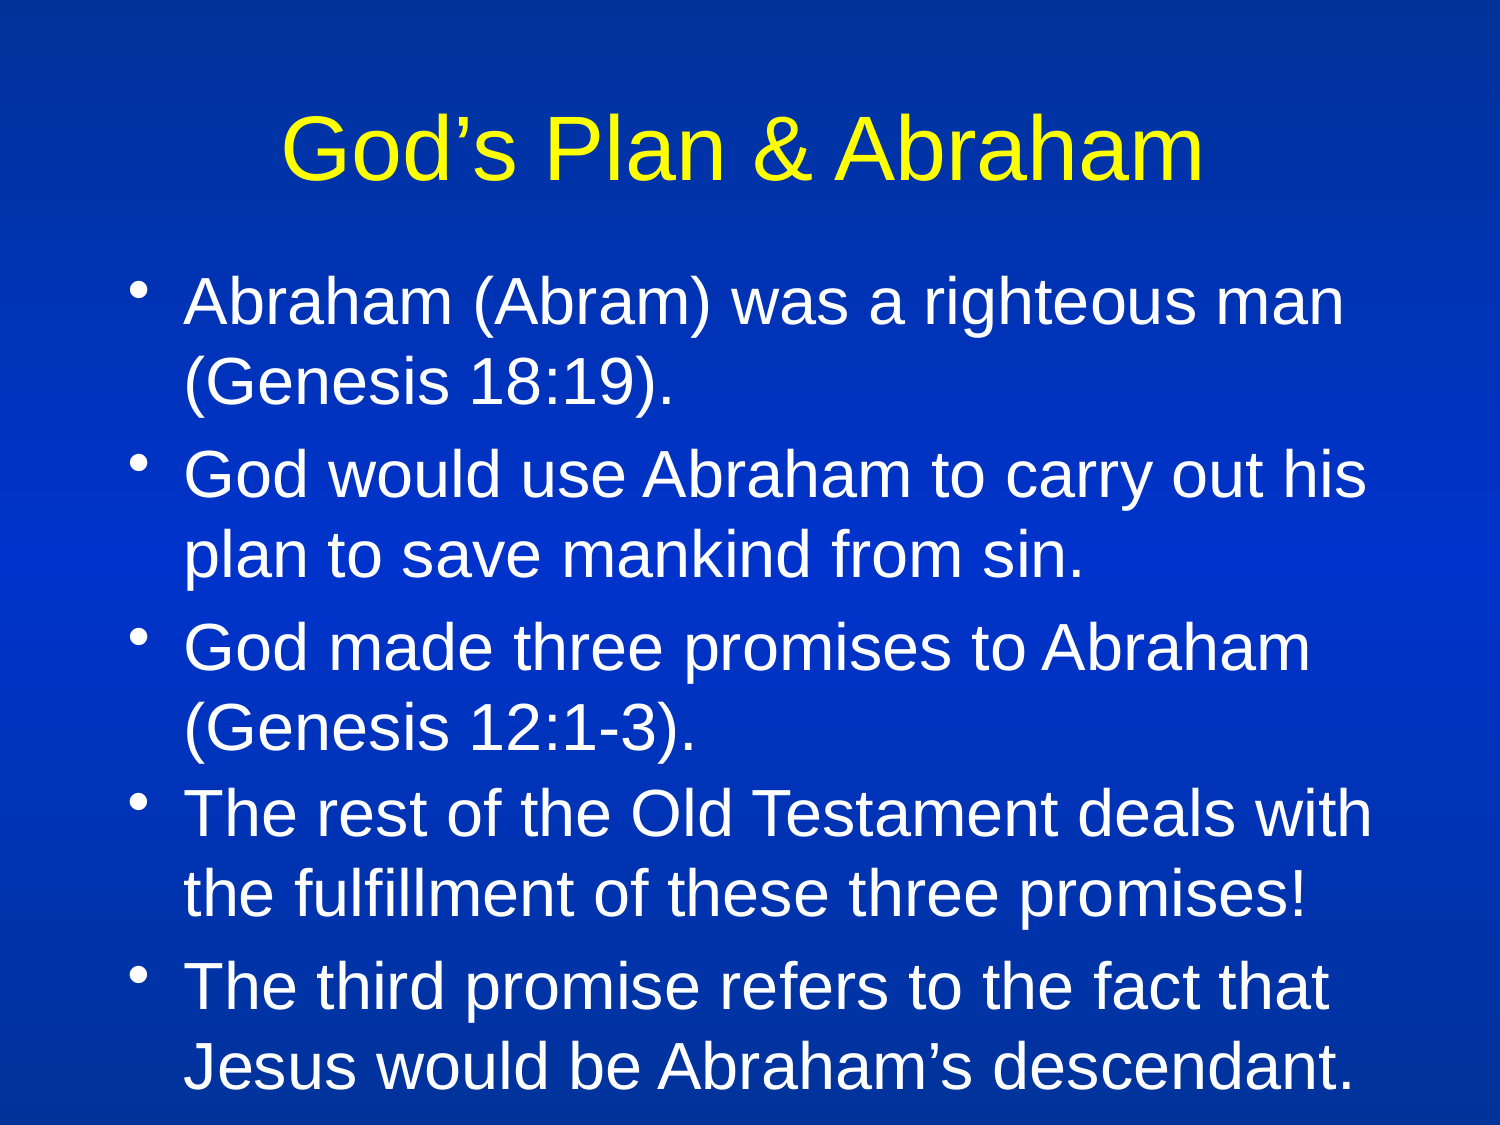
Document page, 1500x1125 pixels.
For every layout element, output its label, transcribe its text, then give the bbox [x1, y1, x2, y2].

text_box The rest of the Old Testament deals with the fulfillment of these three promises! The third promise refers to the fact that Jesus would be Abraham’s descendant. [112, 762, 1450, 1125]
title God’s Plan & Abraham [50, 50, 1438, 238]
list Abraham (Abram) was a righteous man (Genesis 18:19). God would use Abraham to carry out his plan to save mankind from sin. God made three promises to Abraham (Genesis 12:1-3). [112, 249, 1438, 762]
